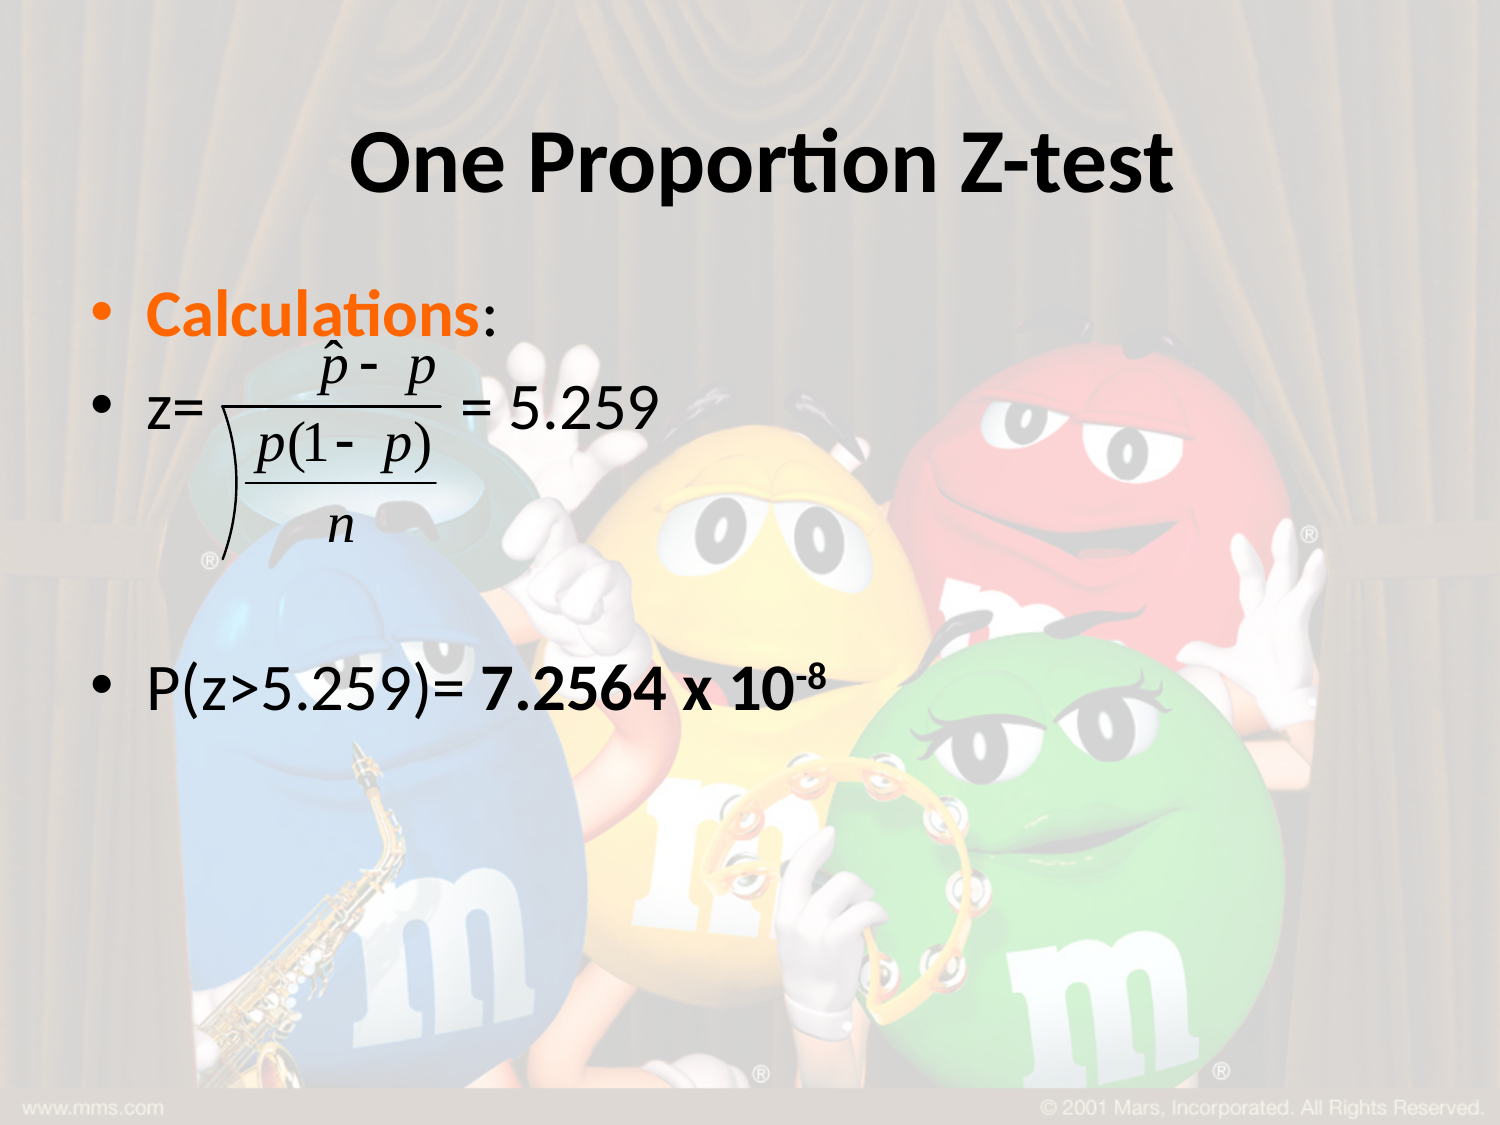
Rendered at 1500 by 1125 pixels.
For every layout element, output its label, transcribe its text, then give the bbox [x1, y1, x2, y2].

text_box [212, 324, 453, 575]
title One Proportion Z-test [87, 62, 1438, 250]
list Calculations: z= = 5.259 P(z>5.259)= 7.2564 x 10-8 [75, 262, 1425, 1005]
